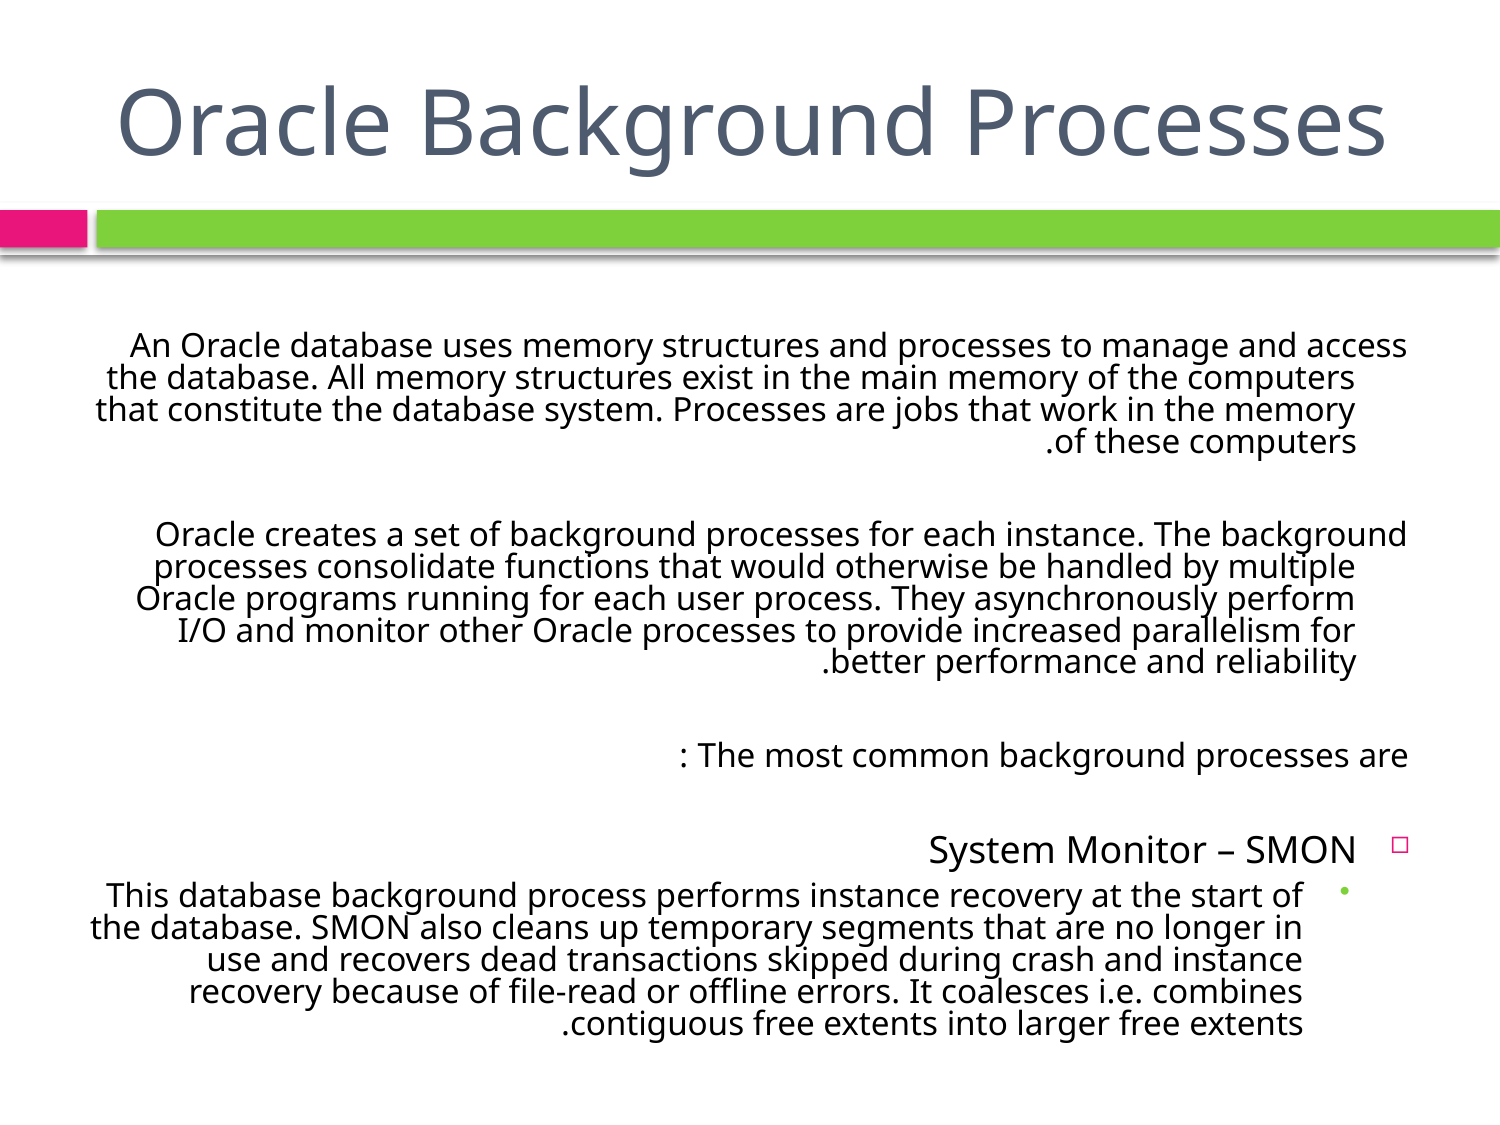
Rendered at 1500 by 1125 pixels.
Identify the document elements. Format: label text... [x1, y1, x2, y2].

list An Oracle database uses memory structures and processes to manage and access the database. All memory structures exist in the main memory of the computers that constitute the database system. Processes are jobs that work in the memory of these computers. Oracle creates a set of background processes for each instance. The background processes consolidate functions that would otherwise be handled by multiple Oracle programs running for each user process. They asynchronously perform I/O and monitor other Oracle processes to provide increased parallelism for better performance and reliability. The most common background processes are : System Monitor – SMON This database background process performs instance recovery at the start of the database. SMON also cleans up temporary segments that are no longer in use and recovers dead transactions skipped during crash and instance recovery because of file-read or offline errors. It coalesces i.e. combines contiguous free extents into larger free extents. [75, 324, 1425, 1088]
title Oracle Background Processes [100, 37, 1438, 200]
